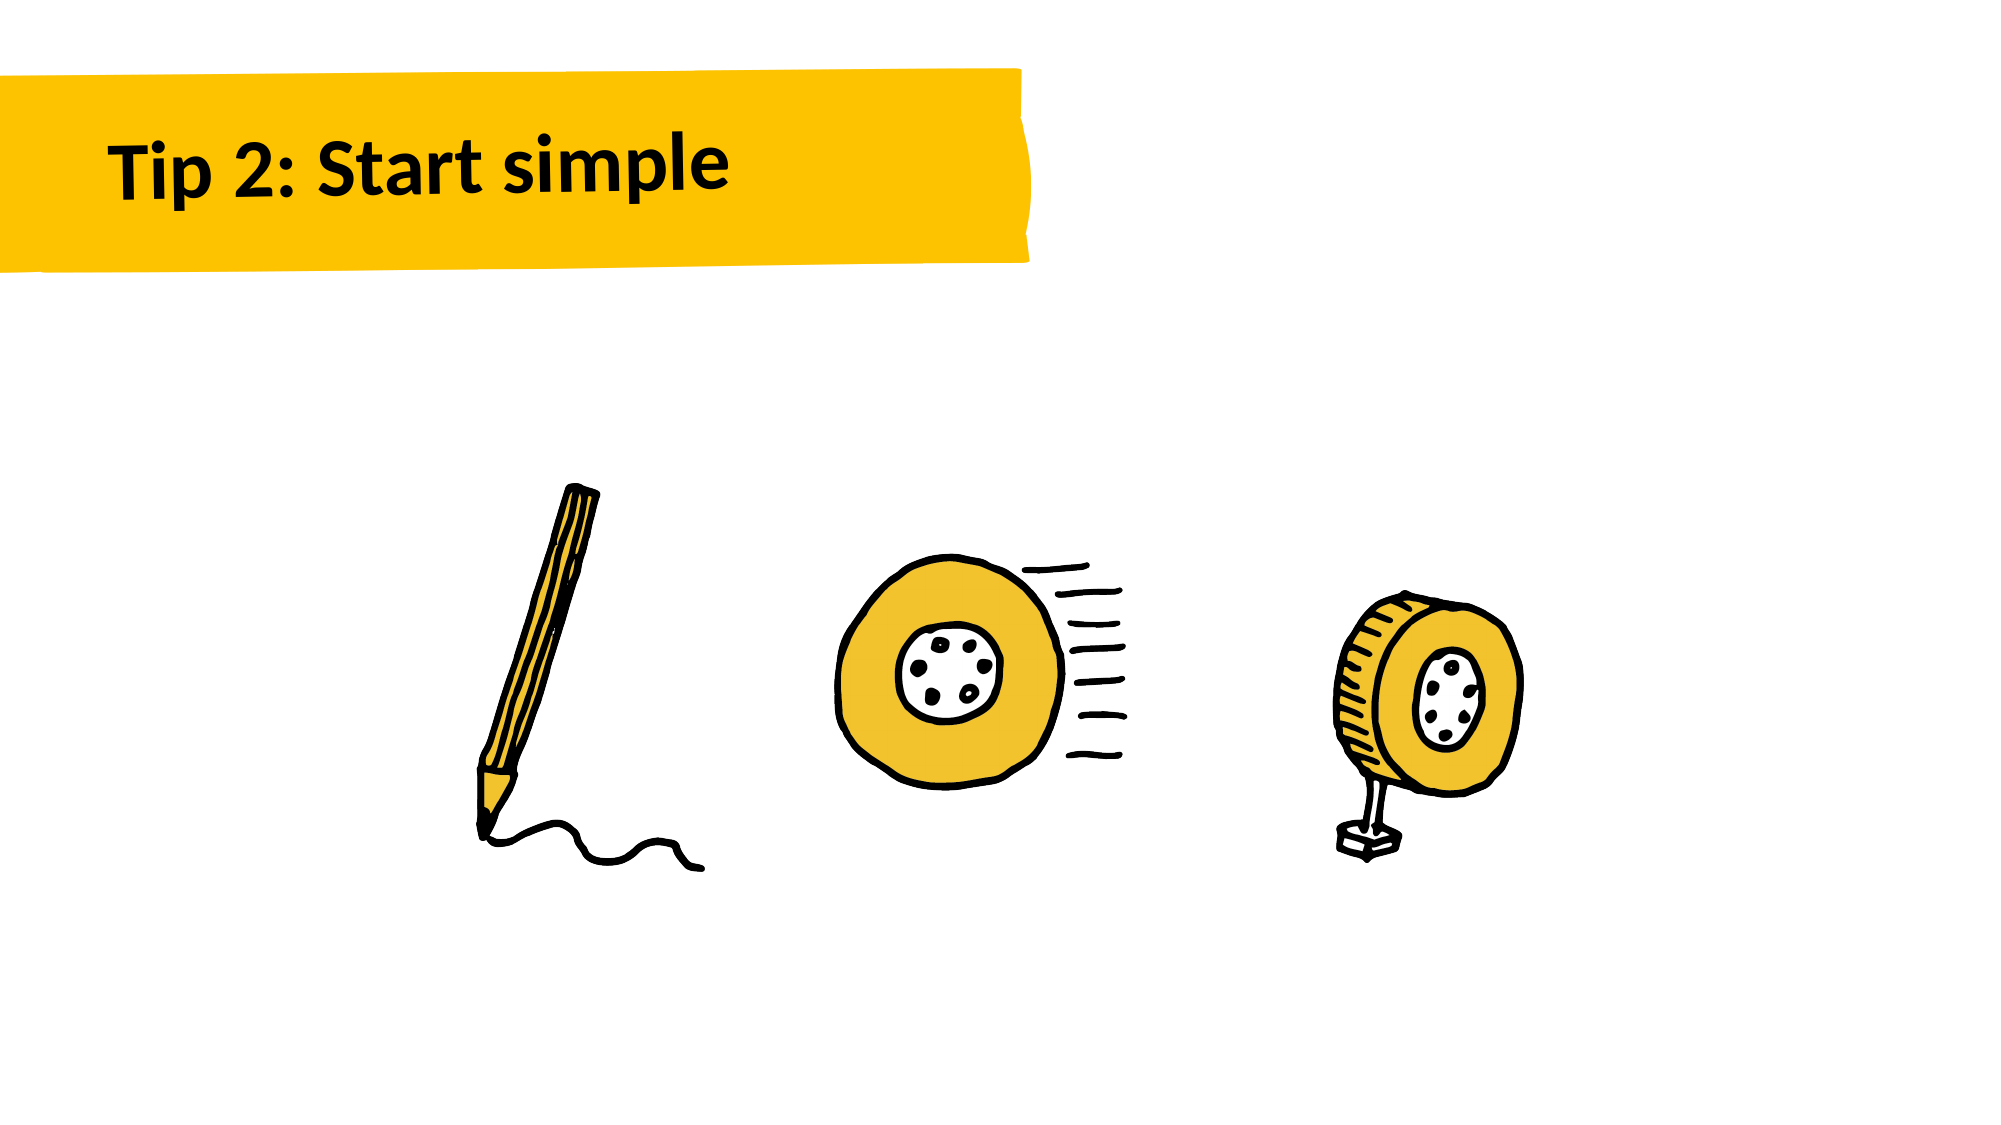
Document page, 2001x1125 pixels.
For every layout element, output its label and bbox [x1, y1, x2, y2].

picture [476, 482, 1524, 872]
picture [0, 60, 1039, 277]
